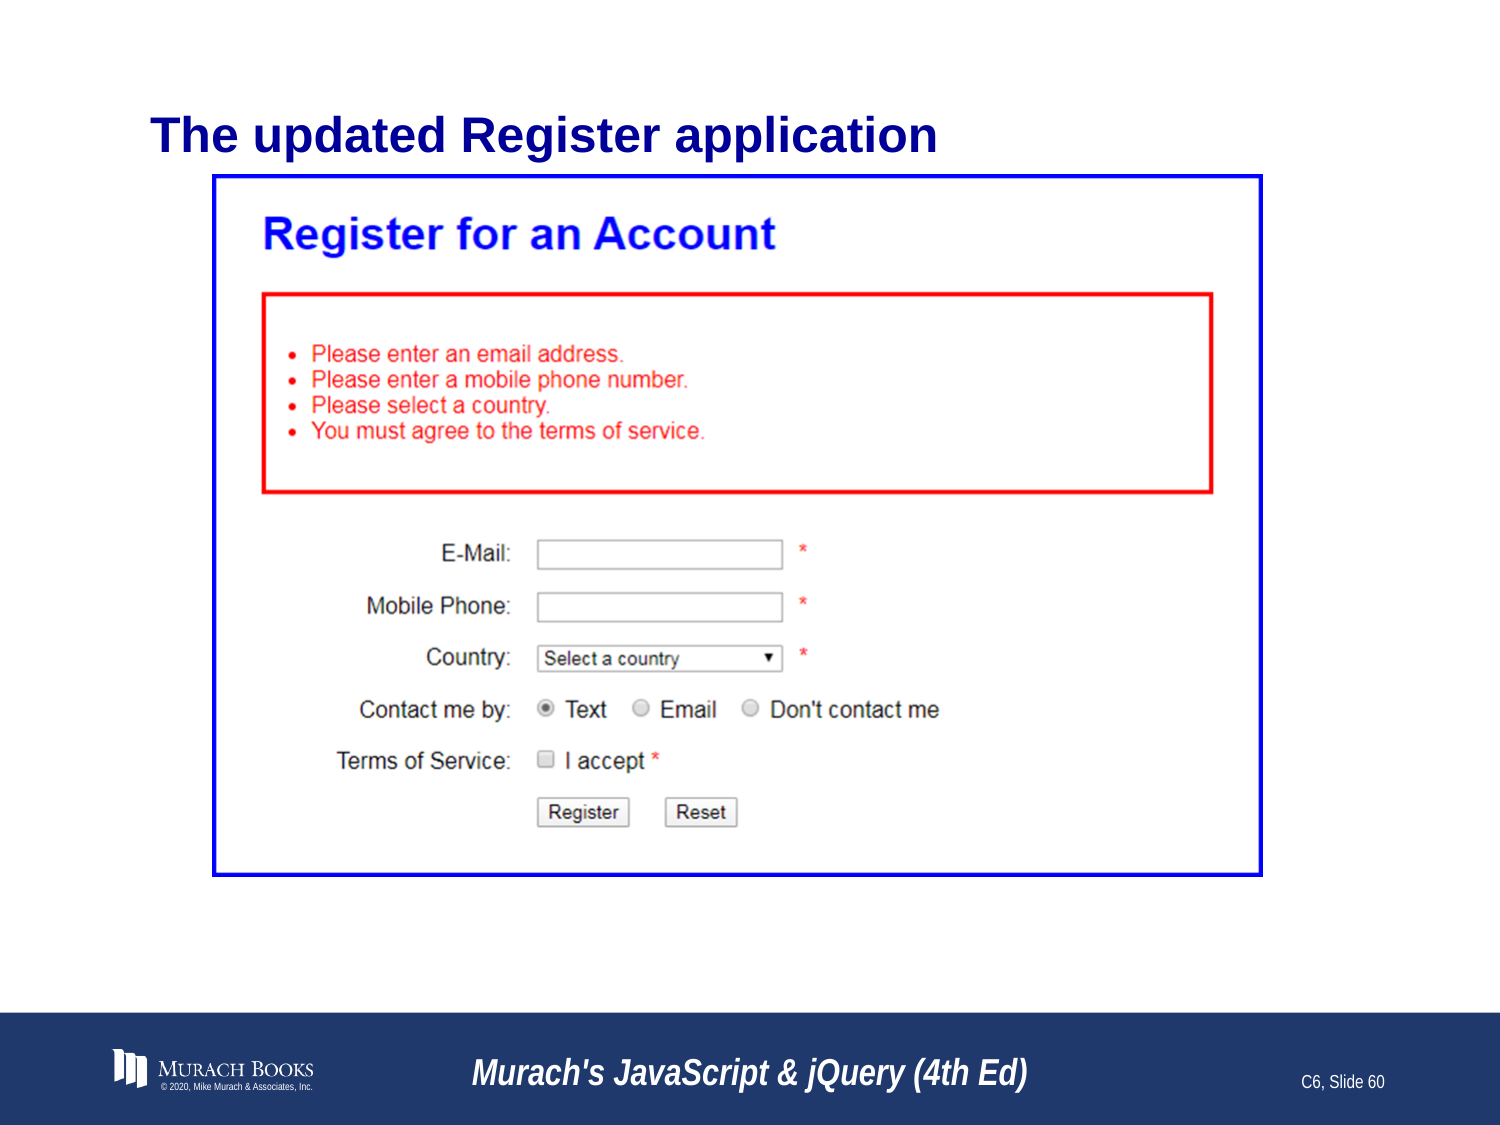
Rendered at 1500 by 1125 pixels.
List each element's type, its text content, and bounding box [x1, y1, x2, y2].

footer © 2020, Mike Murach & Associates, Inc. [12, 1025, 463, 1100]
slide_number C6, Slide 60 [1087, 1025, 1400, 1100]
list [212, 174, 1263, 878]
title The updated Register application [150, 102, 1350, 164]
slide_number Murach's JavaScript & jQuery (4th Ed) [463, 1025, 1050, 1100]
